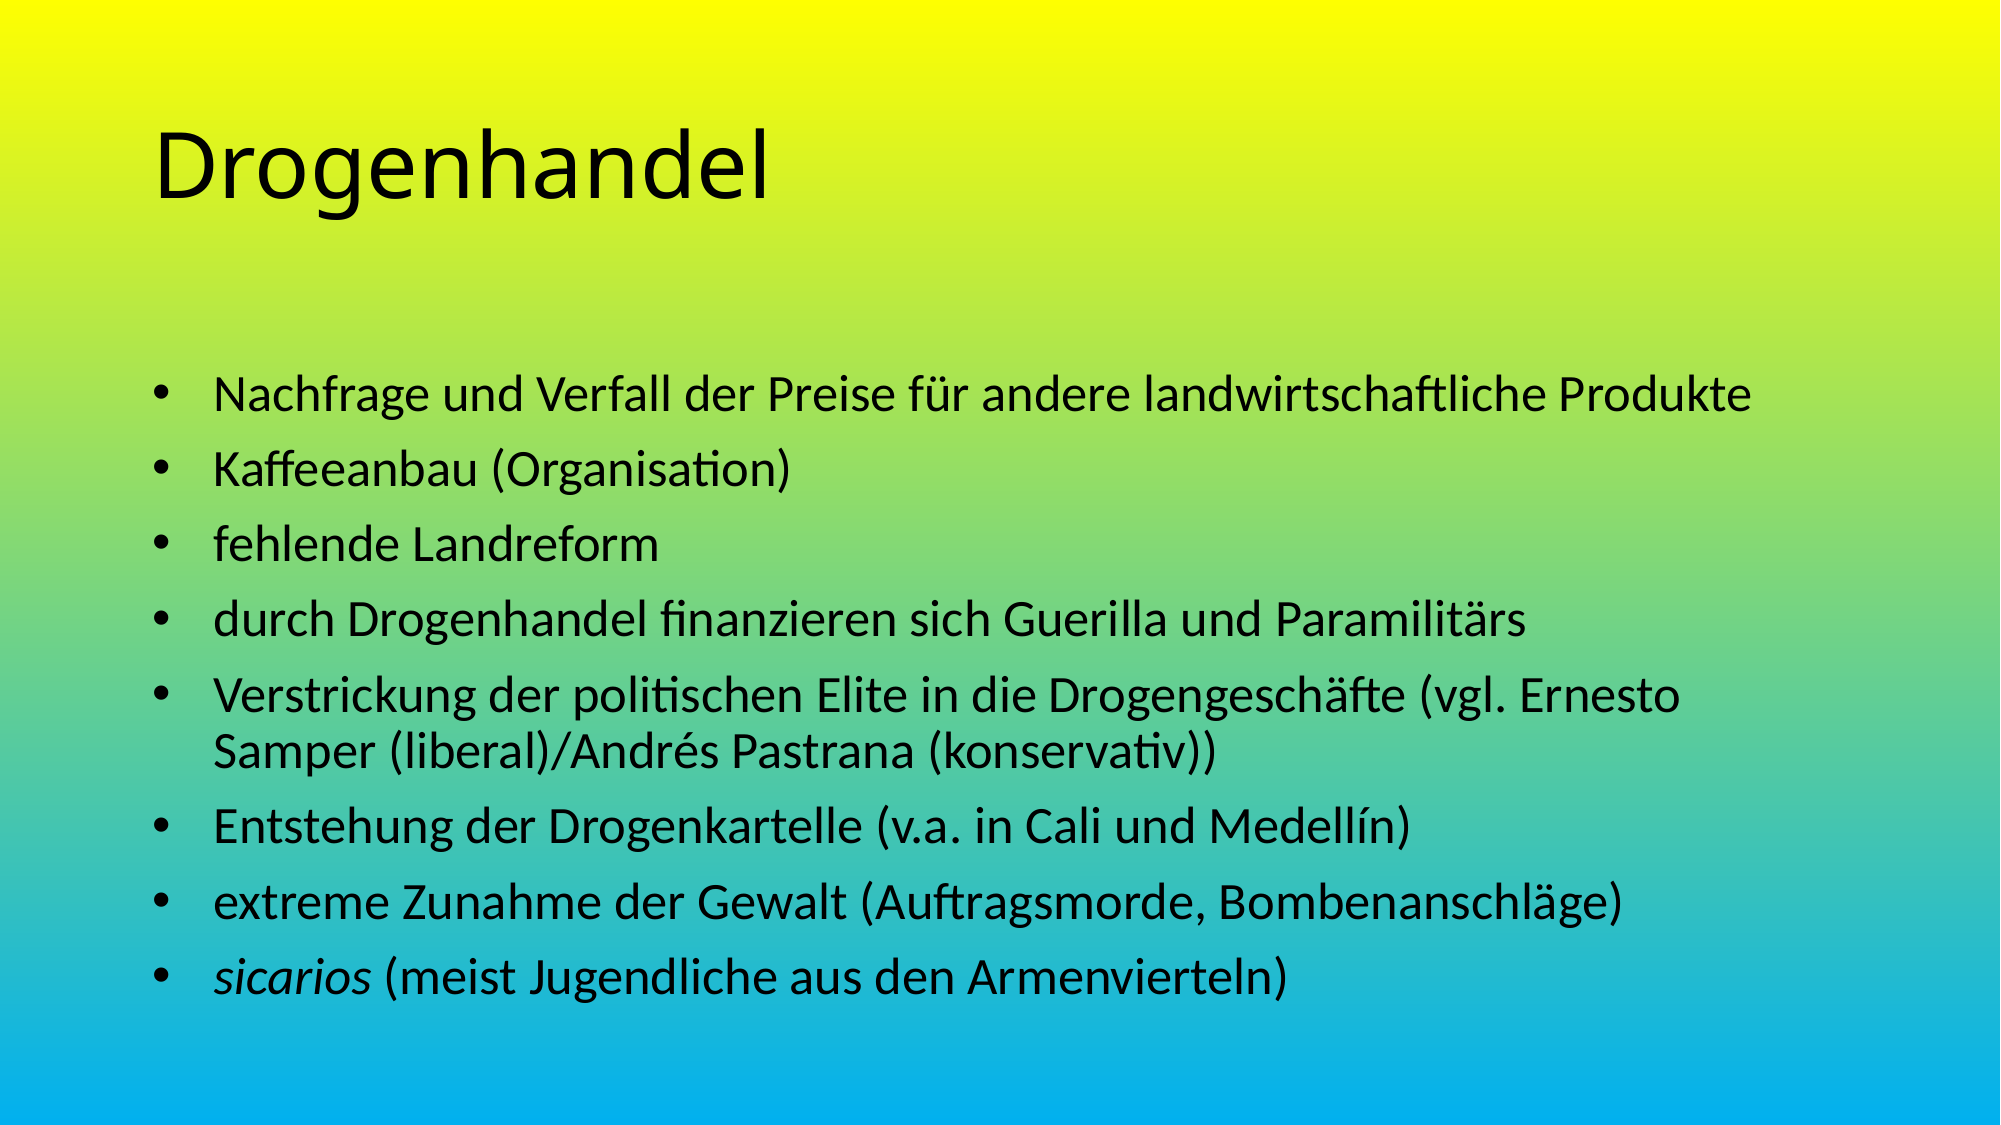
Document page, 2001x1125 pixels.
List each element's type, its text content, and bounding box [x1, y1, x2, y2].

text_box Nachfrage und Verfall der Preise für andere landwirtschaftliche Produkte Kaffeeanbau (Organisation) fehlende Landreform durch Drogenhandel finanzieren sich Guerilla und Paramilitärs Verstrickung der politischen Elite in die Drogengeschäfte (vgl. Ernesto Samper (liberal)/Andrés Pastrana (konservativ)) Entstehung der Drogenkartelle (v.a. in Cali und Medellín) extreme Zunahme der Gewalt (Auftragsmorde, Bombenanschläge) sicarios (meist Jugendliche aus den Armenvierteln) [137, 299, 1863, 1014]
text_box Drogenhandel [137, 59, 1863, 278]
